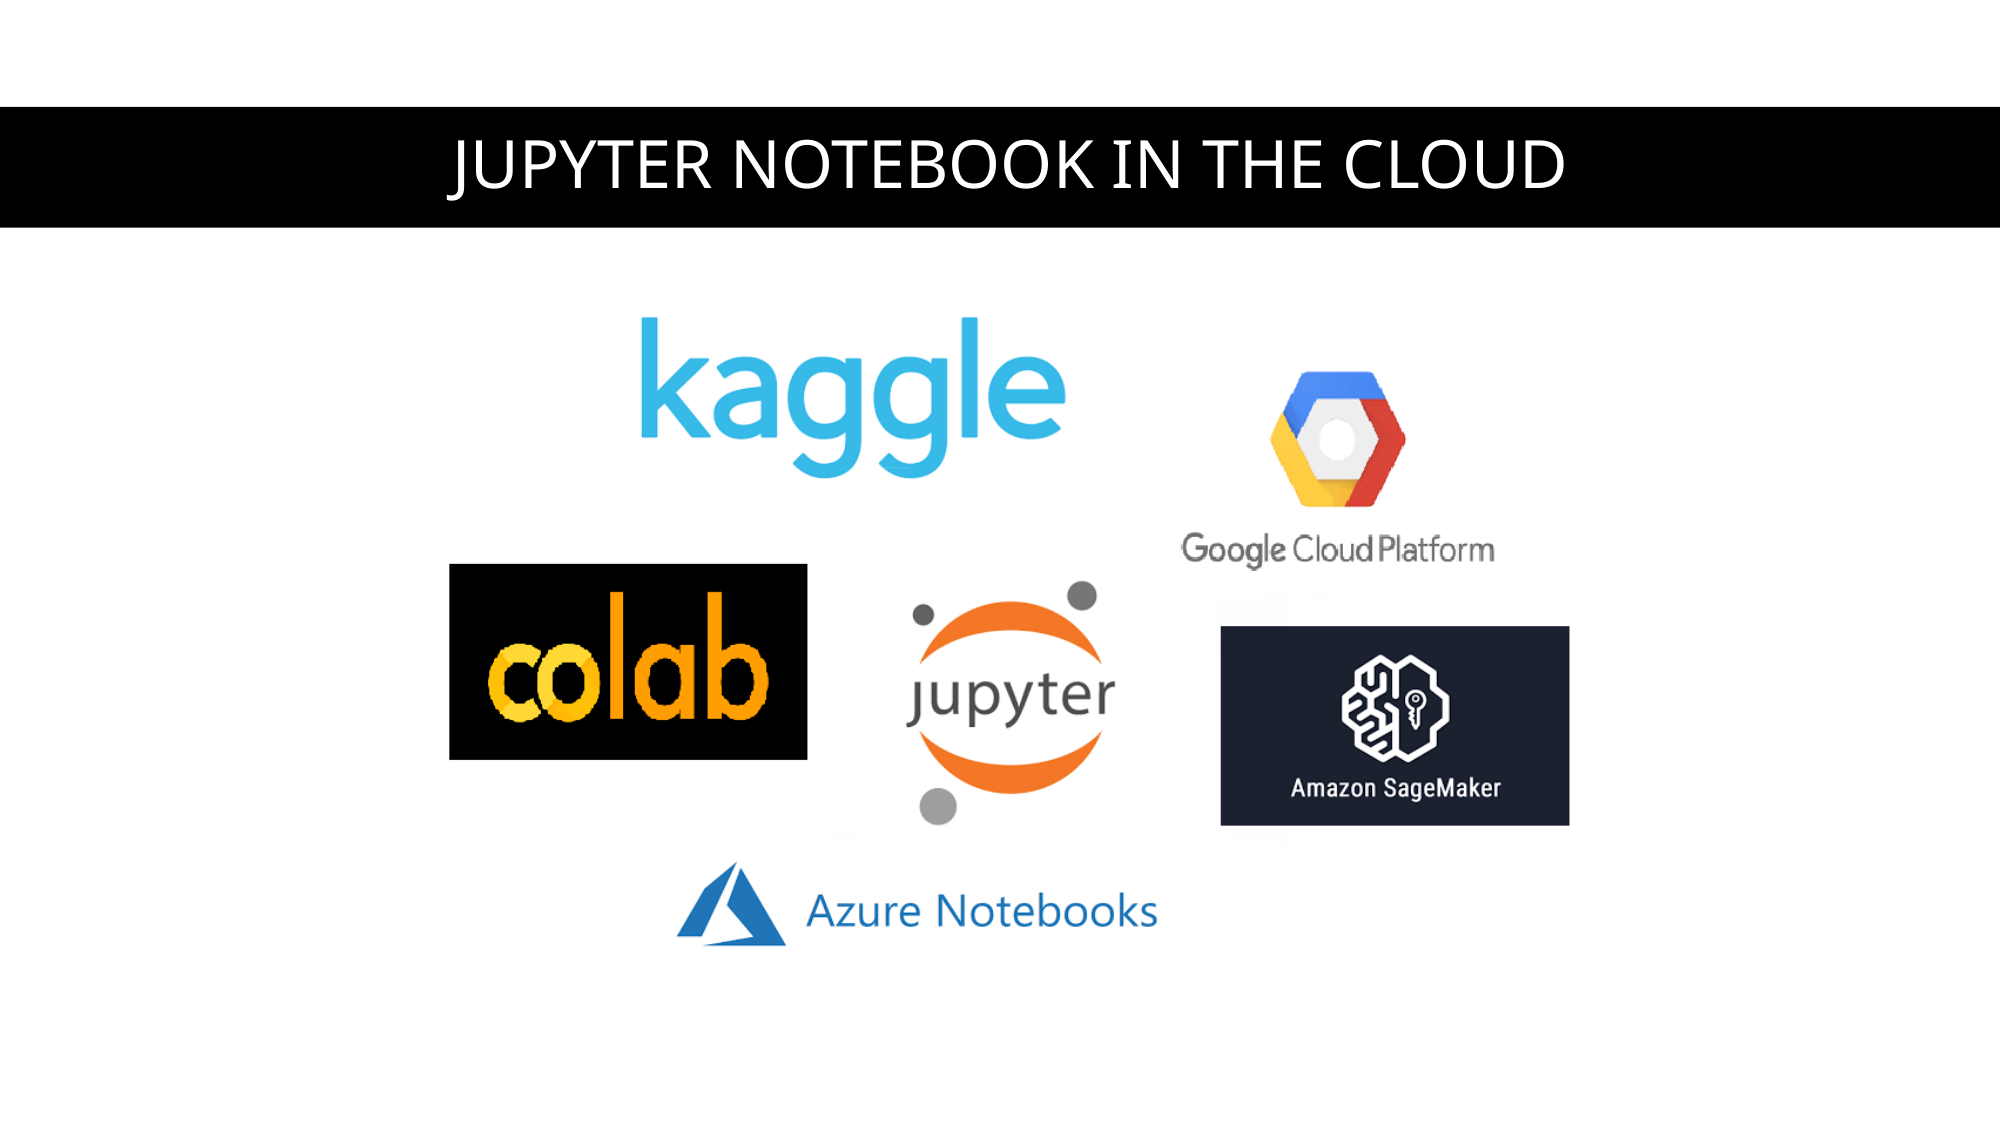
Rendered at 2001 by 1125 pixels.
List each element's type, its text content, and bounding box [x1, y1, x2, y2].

text_box [0, 106, 2000, 229]
title JUPYTER NOTEBOOK IN THE CLOUD [91, 105, 1931, 228]
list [413, 274, 1587, 996]
